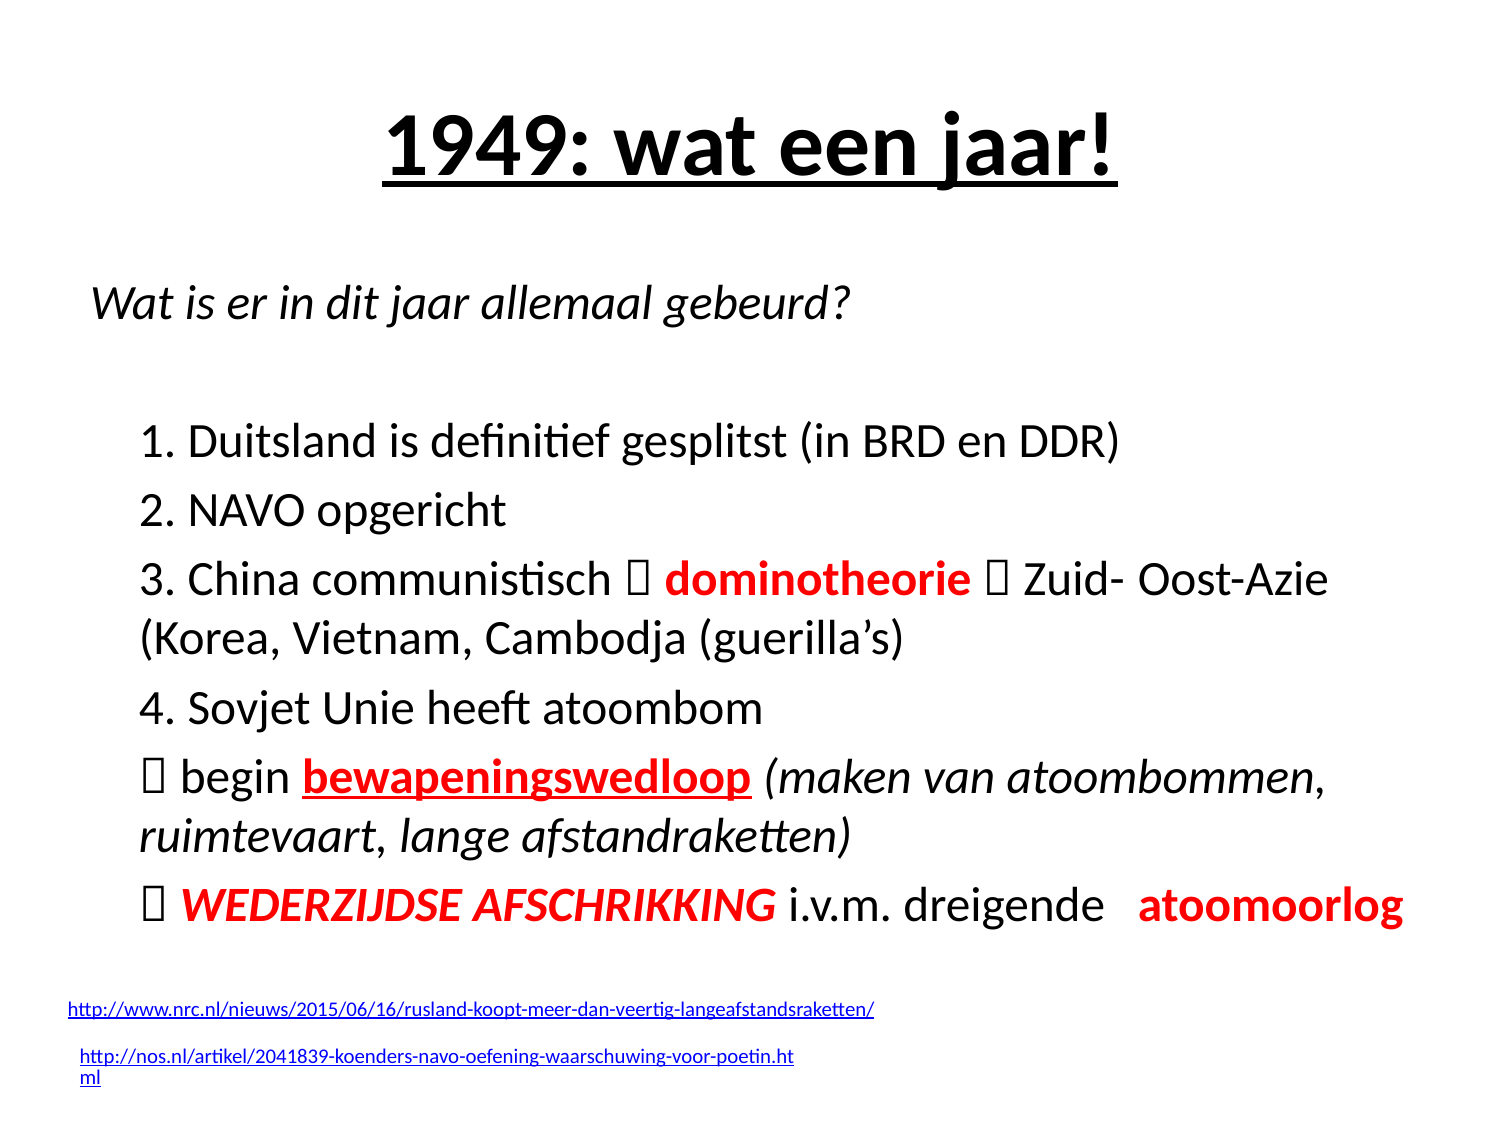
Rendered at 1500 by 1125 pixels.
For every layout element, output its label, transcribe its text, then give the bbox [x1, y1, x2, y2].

text_box http://www.nrc.nl/nieuws/2015/06/16/rusland-koopt-meer-dan-veertig-langeafstandsraketten/ [53, 987, 1105, 1028]
text_box http://nos.nl/artikel/2041839-koenders-navo-oefening-waarschuwing-voor-poetin.html [64, 1035, 815, 1075]
title 1949: wat een jaar! [75, 45, 1425, 233]
list Wat is er in dit jaar allemaal gebeurd? 1. Duitsland is definitief gesplitst (in BRD en DDR) 2. NAVO opgericht 3. China communistisch  dominotheorie  Zuid- Oost-Azie (Korea, Vietnam, Cambodja (guerilla’s) 4. Sovjet Unie heeft atoombom  begin bewapeningswedloop (maken van atoombommen, ruimtevaart, lange afstandraketten)  WEDERZIJDSE AFSCHRIKKING i.v.m. dreigende atoomoorlog [75, 262, 1425, 1005]
